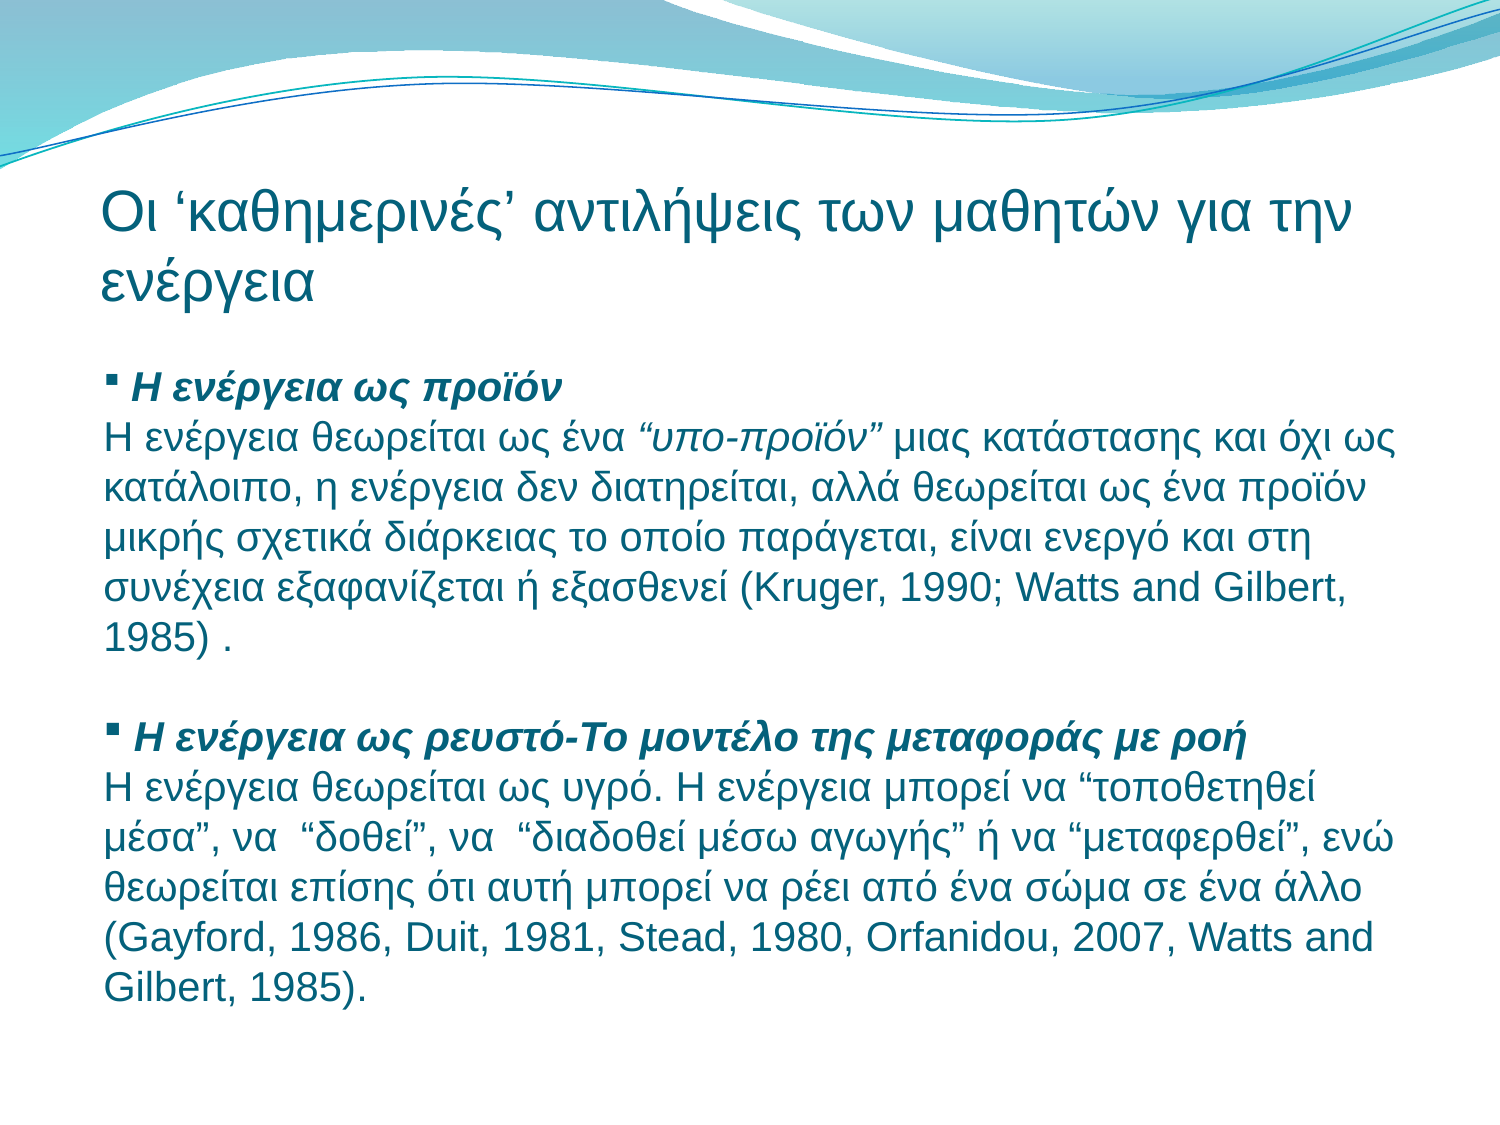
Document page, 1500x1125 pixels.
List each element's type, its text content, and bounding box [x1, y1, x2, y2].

text_box Η ενέργεια ως προϊόν Η ενέργεια θεωρείται ως ένα “υπο-προϊόν” μιας κατάστασης και όχι ως κατάλοιπο, η ενέργεια δεν διατηρείται, αλλά θεωρείται ως ένα προϊόν μικρής σχετικά διάρκειας το οποίο παράγεται, είναι ενεργό και στη συνέχεια εξαφανίζεται ή εξασθενεί (Kruger, 1990; Watts and Gilbert, 1985) . Η ενέργεια ως ρευστό-Το μοντέλο της μεταφοράς με ροή Η ενέργεια θεωρείται ως υγρό. Η ενέργεια μπορεί να “τοποθετηθεί μέσα”, να “δοθεί”, να “διαδοθεί μέσω αγωγής” ή να “μεταφερθεί”, ενώ θεωρείται επίσης ότι αυτή μπορεί να ρέει από ένα σώμα σε ένα άλλο (Gayford, 1986, Duit, 1981, Stead, 1980, Orfanidou, 2007, Watts and Gilbert, 1985). [88, 324, 1436, 1018]
text_box Οι ‘καθημερινές’ αντιλήψεις των μαθητών για την ενέργεια [100, 125, 1463, 313]
